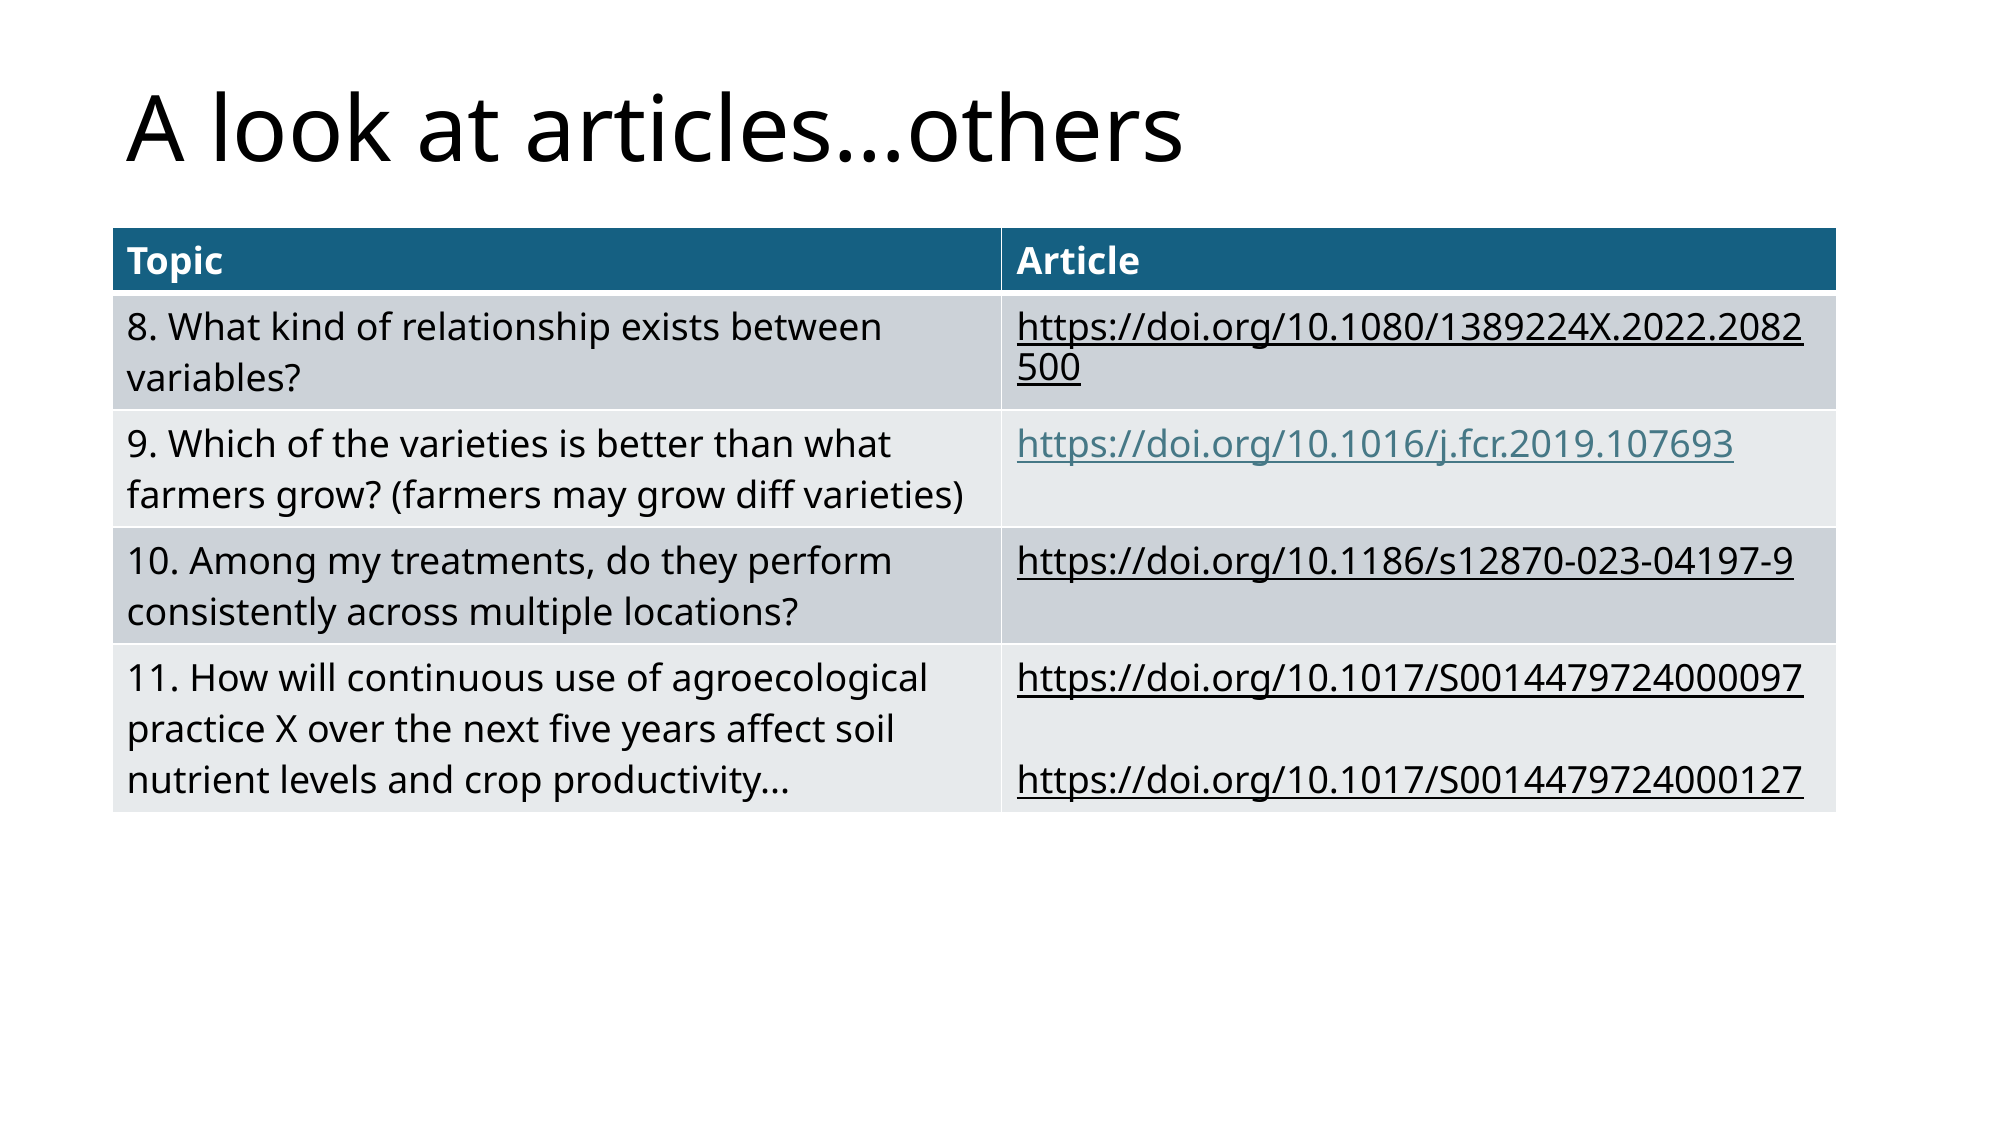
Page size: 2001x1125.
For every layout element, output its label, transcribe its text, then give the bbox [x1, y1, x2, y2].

table_cell https://doi.org/10.1186/s12870-023-04197-9 [1002, 528, 1836, 643]
table_header Topic [113, 228, 1001, 290]
table_cell 9. Which of the varieties is better than what farmers grow? (farmers may grow diff varieties) [113, 411, 1001, 526]
table_cell 10. Among my treatments, do they perform consistently across multiple locations? [113, 528, 1001, 643]
title A look at articles…others [111, 59, 1837, 204]
table_cell 8. What kind of relationship exists between variables? [113, 296, 1001, 409]
table_cell https://doi.org/10.1080/1389224X.2022.2082500 [1002, 296, 1836, 409]
table_cell 11. How will continuous use of agroecological practice X over the next five years affect soil nutrient levels and crop productivity... [113, 645, 1001, 812]
table_cell https://doi.org/10.1016/j.fcr.2019.107693 [1002, 411, 1836, 526]
table_cell https://doi.org/10.1017/S0014479724000097 https://doi.org/10.1017/S0014479724000127 [1002, 645, 1836, 812]
table_header Article [1002, 228, 1836, 290]
